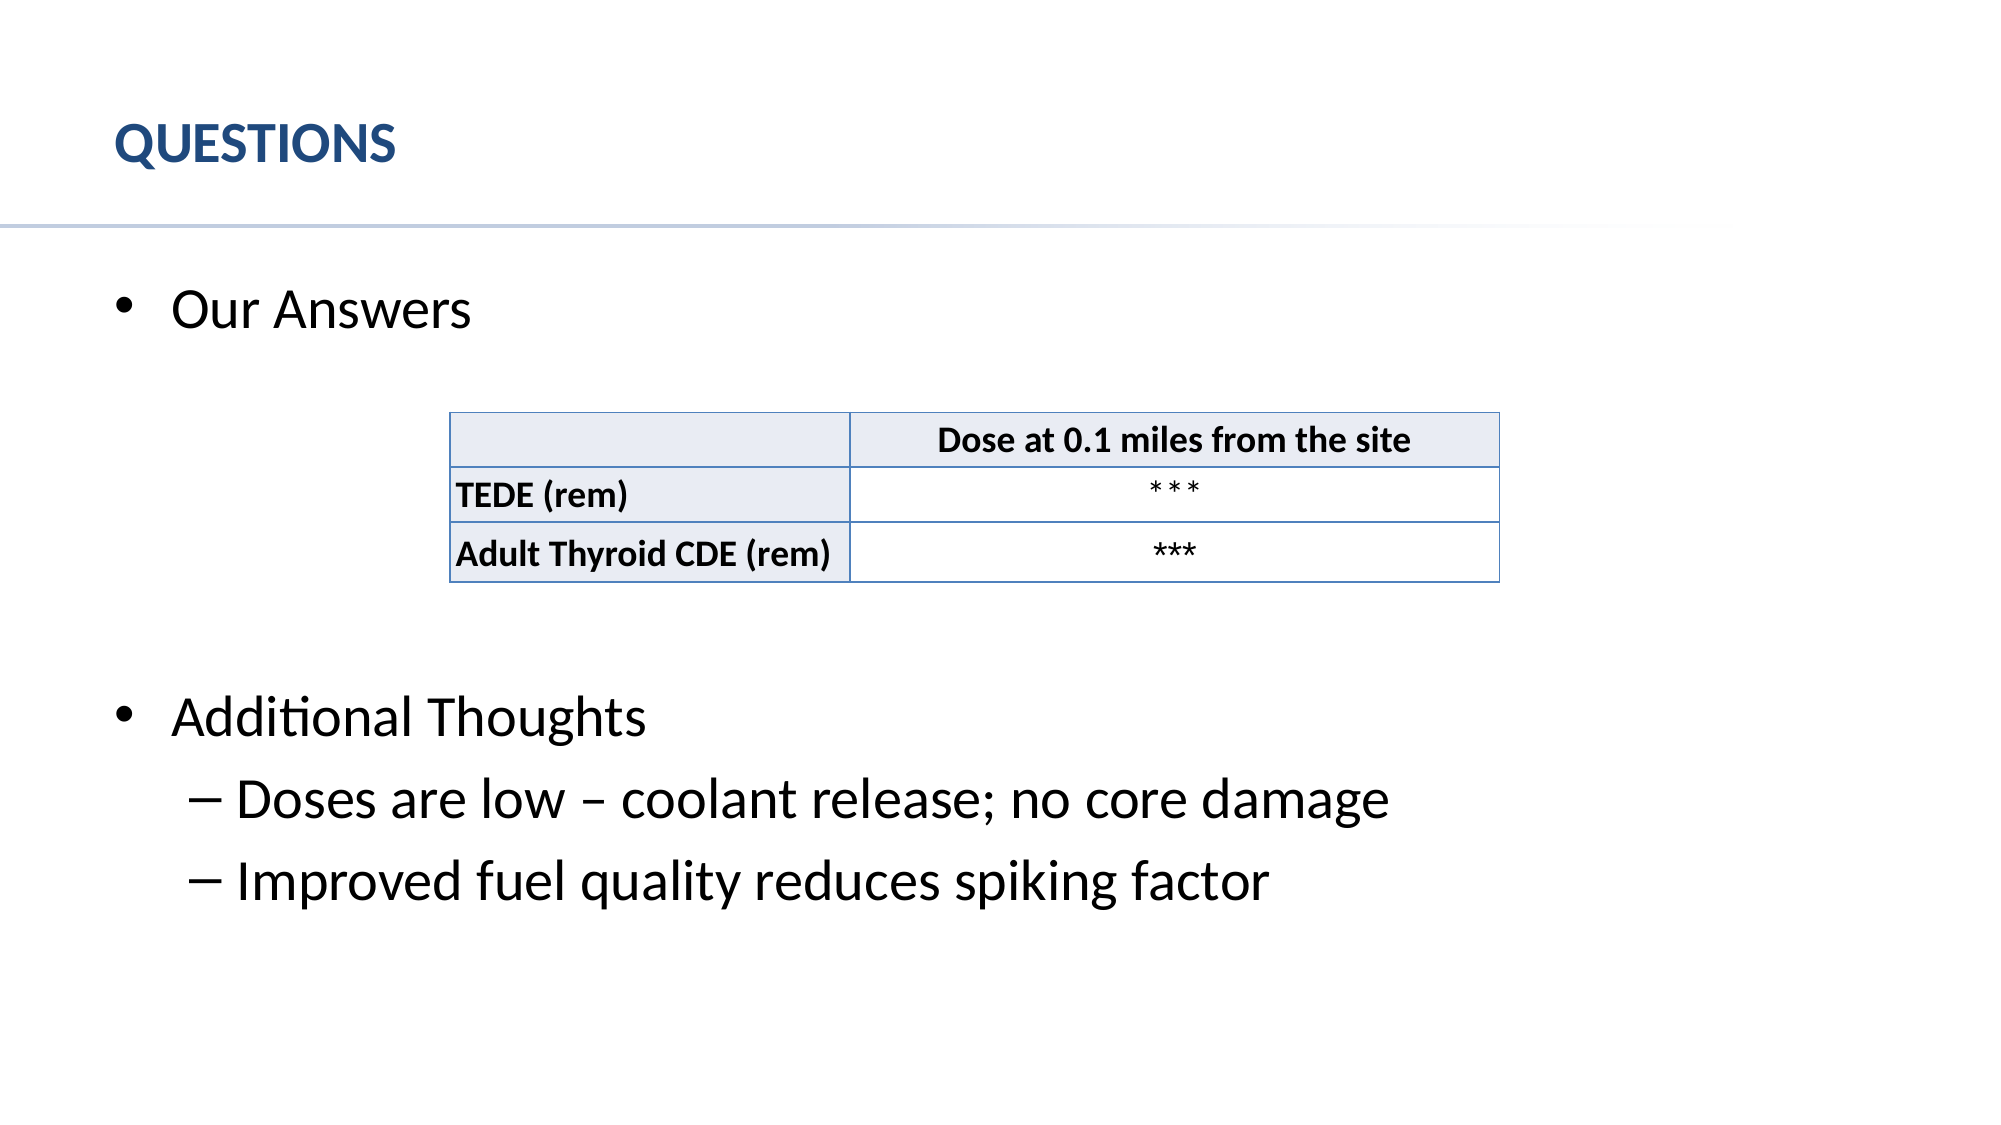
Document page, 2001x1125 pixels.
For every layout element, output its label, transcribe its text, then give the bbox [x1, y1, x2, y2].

table_cell *** [851, 523, 1499, 581]
table_header [451, 413, 849, 466]
table_cell *** [851, 468, 1499, 521]
table_cell TEDE (rem) [451, 468, 849, 521]
list Our Answers Additional Thoughts Doses are low – coolant release; no core damage Improved fuel quality reduces spiking factor [99, 262, 1900, 1075]
table_cell Adult Thyroid CDE (rem) [451, 523, 849, 581]
title Questions [99, 45, 1900, 233]
table_header Dose at 0.1 miles from the site [851, 413, 1499, 466]
